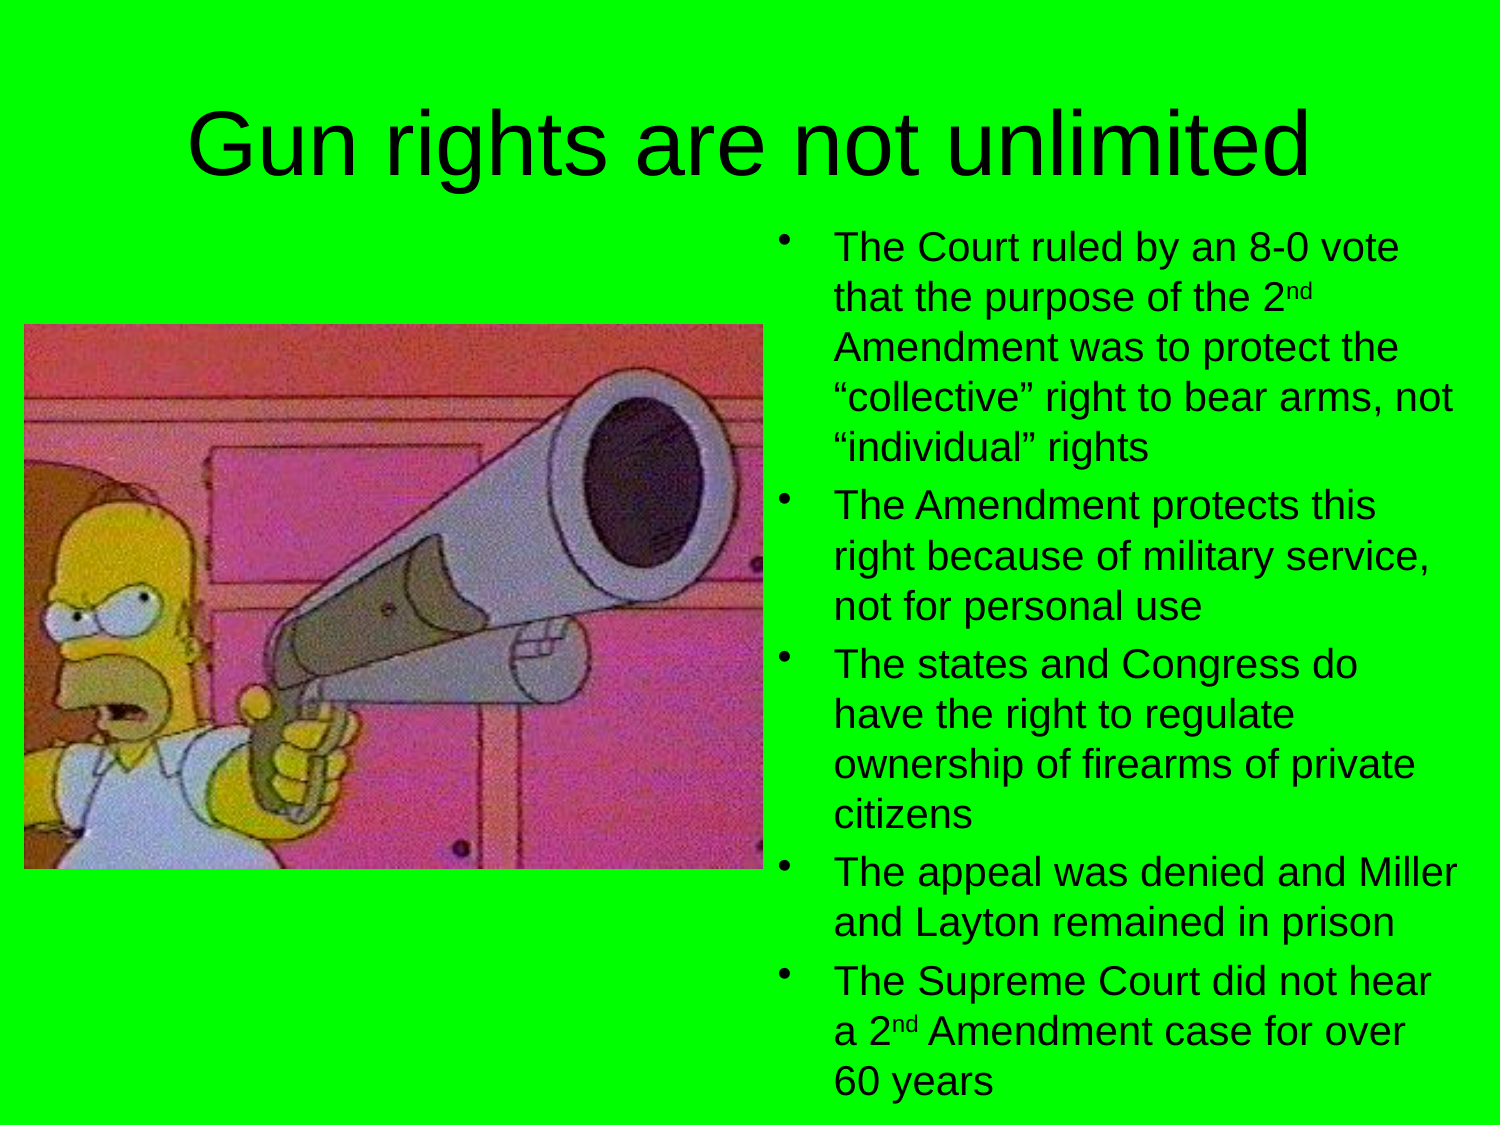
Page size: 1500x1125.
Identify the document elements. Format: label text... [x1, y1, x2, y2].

title Gun rights are not unlimited [75, 45, 1425, 233]
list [24, 324, 763, 870]
list The Court ruled by an 8-0 vote that the purpose of the 2nd Amendment was to protect the “collective” right to bear arms, not “individual” rights The Amendment protects this right because of military service, not for personal use The states and Congress do have the right to regulate ownership of firearms of private citizens The appeal was denied and Miller and Layton remained in prison The Supreme Court did not hear a 2nd Amendment case for over 60 years [762, 212, 1475, 1100]
